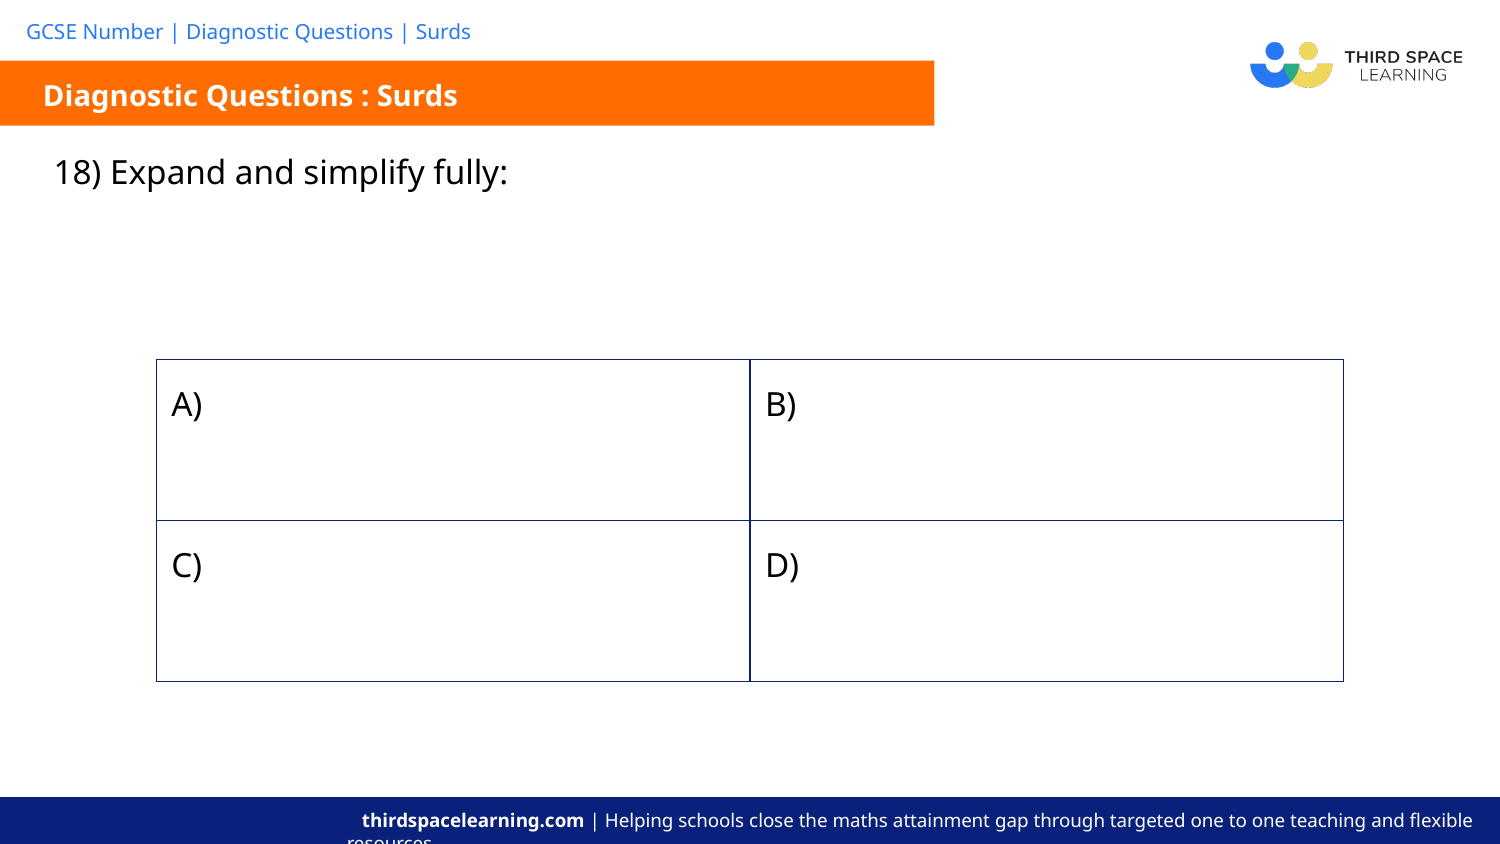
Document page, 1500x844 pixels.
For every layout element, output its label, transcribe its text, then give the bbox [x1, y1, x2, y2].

text_box Diagnostic Questions : Surds [27, 61, 778, 127]
picture [1250, 33, 1465, 99]
